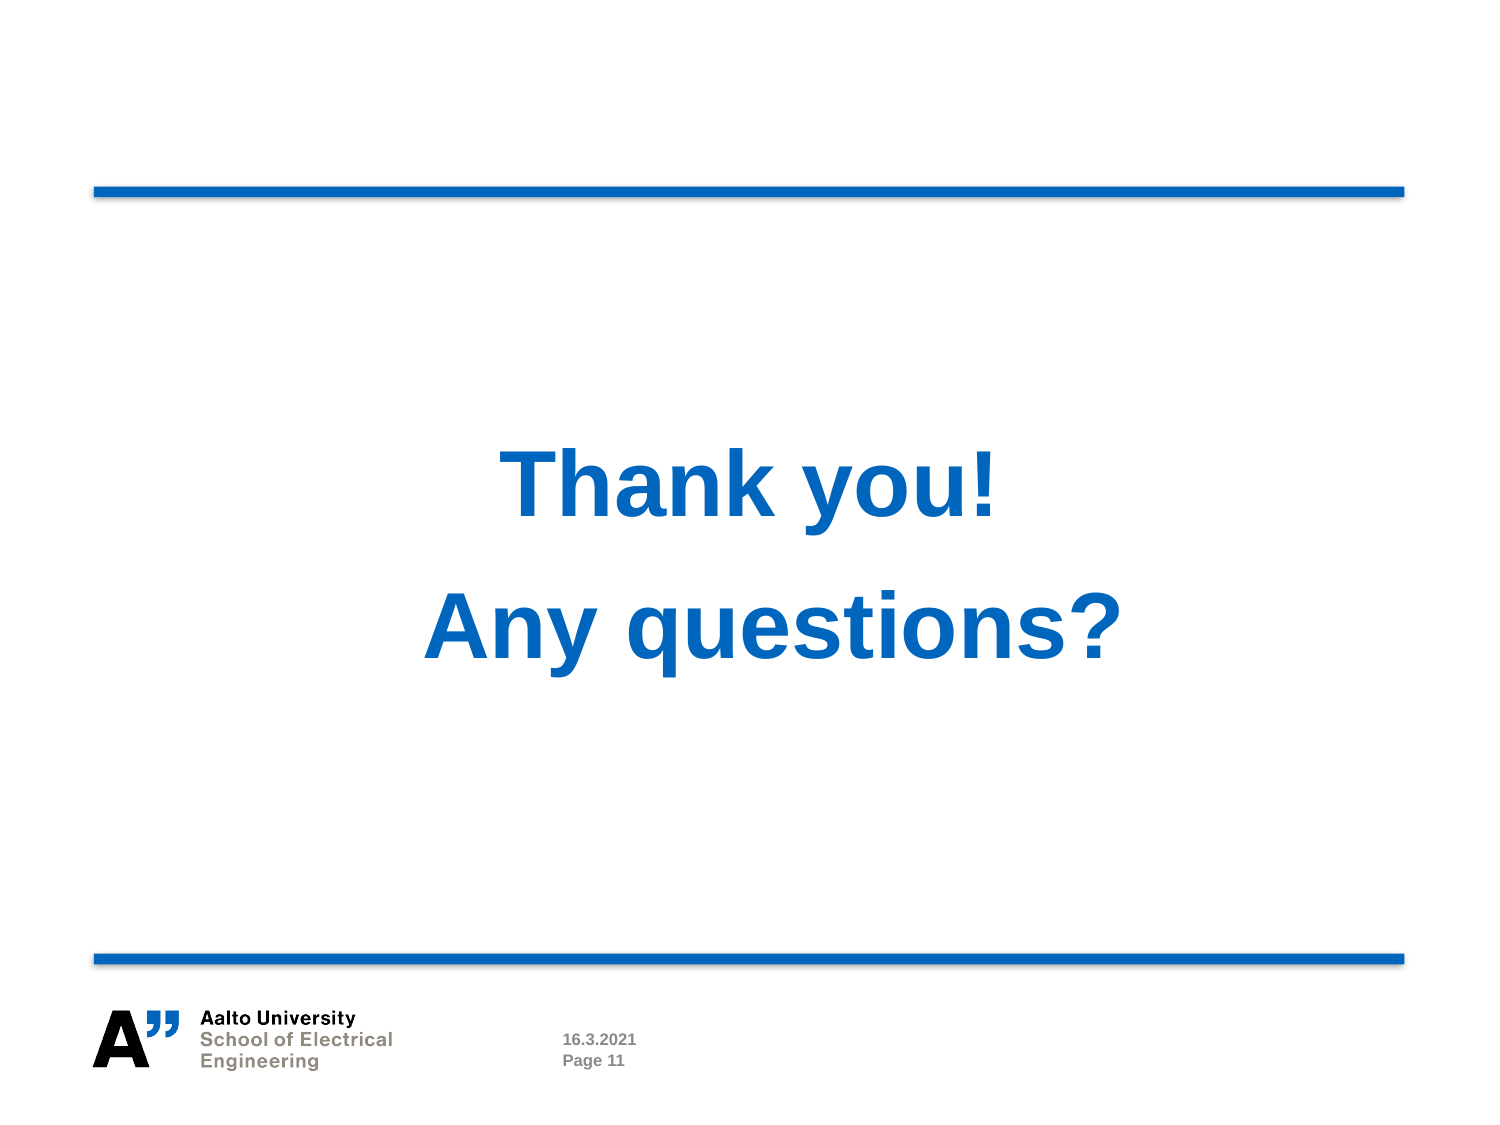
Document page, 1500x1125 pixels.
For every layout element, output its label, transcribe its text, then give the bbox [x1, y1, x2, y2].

picture [35, 953, 449, 1125]
slide_number Page 11 [562, 1050, 816, 1071]
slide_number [562, 1029, 816, 1050]
list Thank you! Any questions? [193, 314, 1307, 806]
